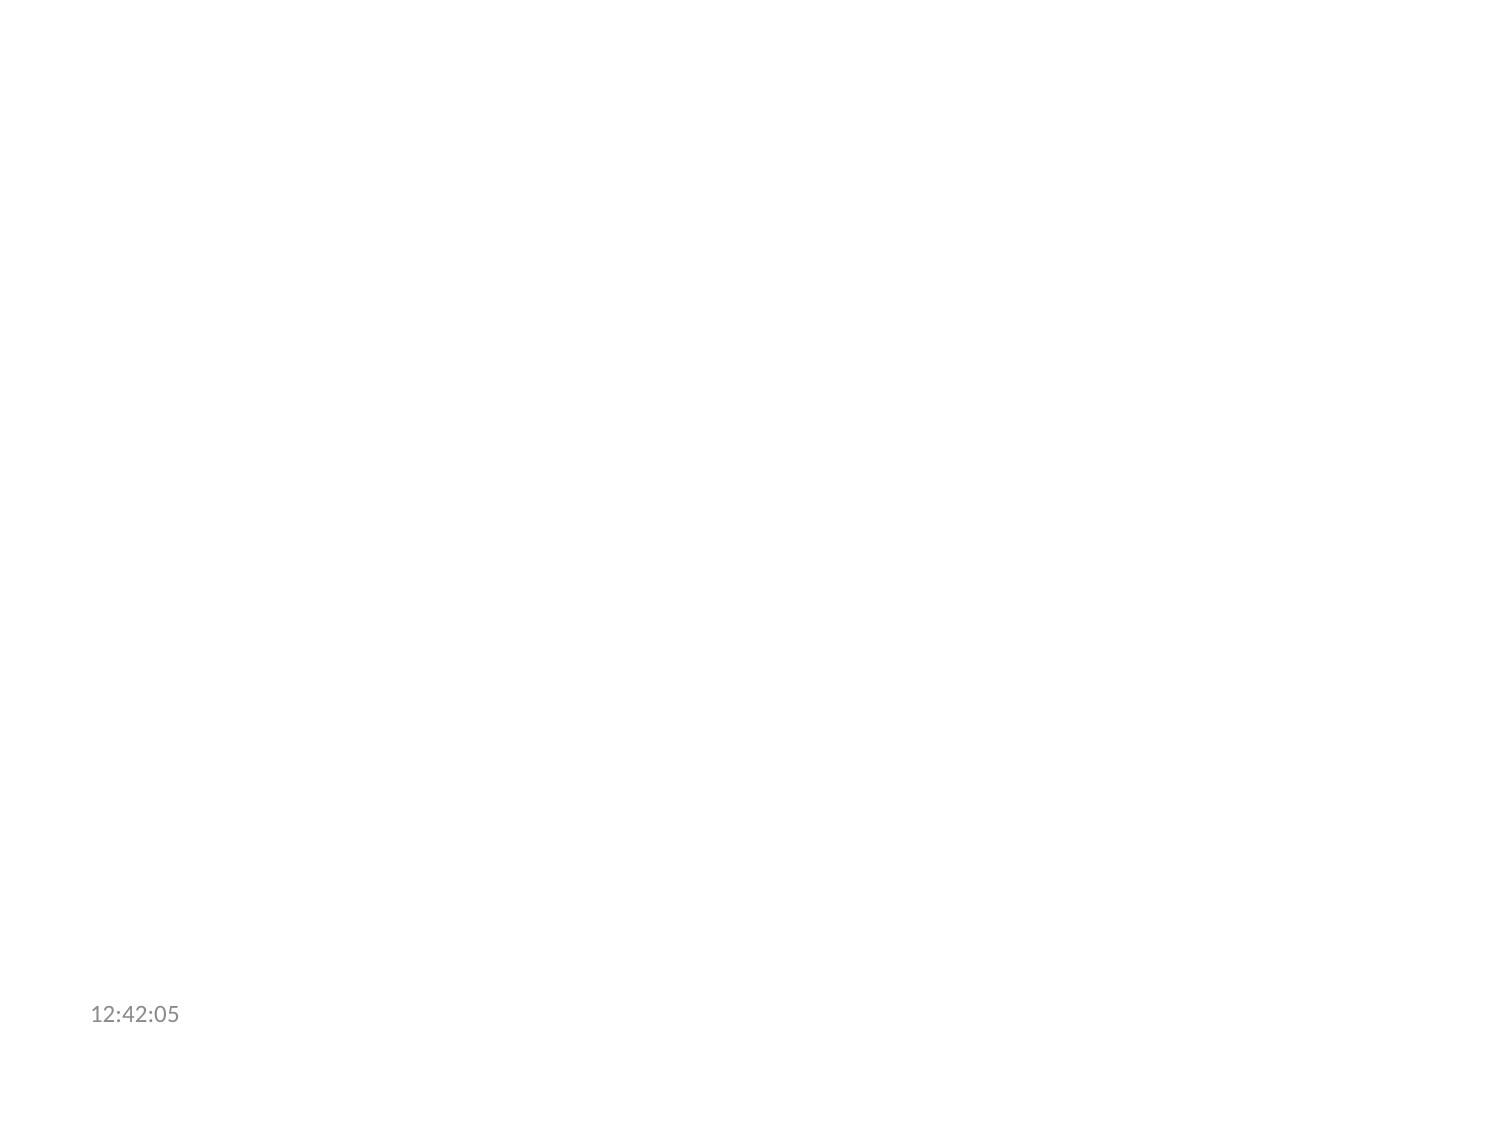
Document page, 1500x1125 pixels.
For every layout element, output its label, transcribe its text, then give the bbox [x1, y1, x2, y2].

text_box 15:35:09 [75, 982, 425, 1043]
